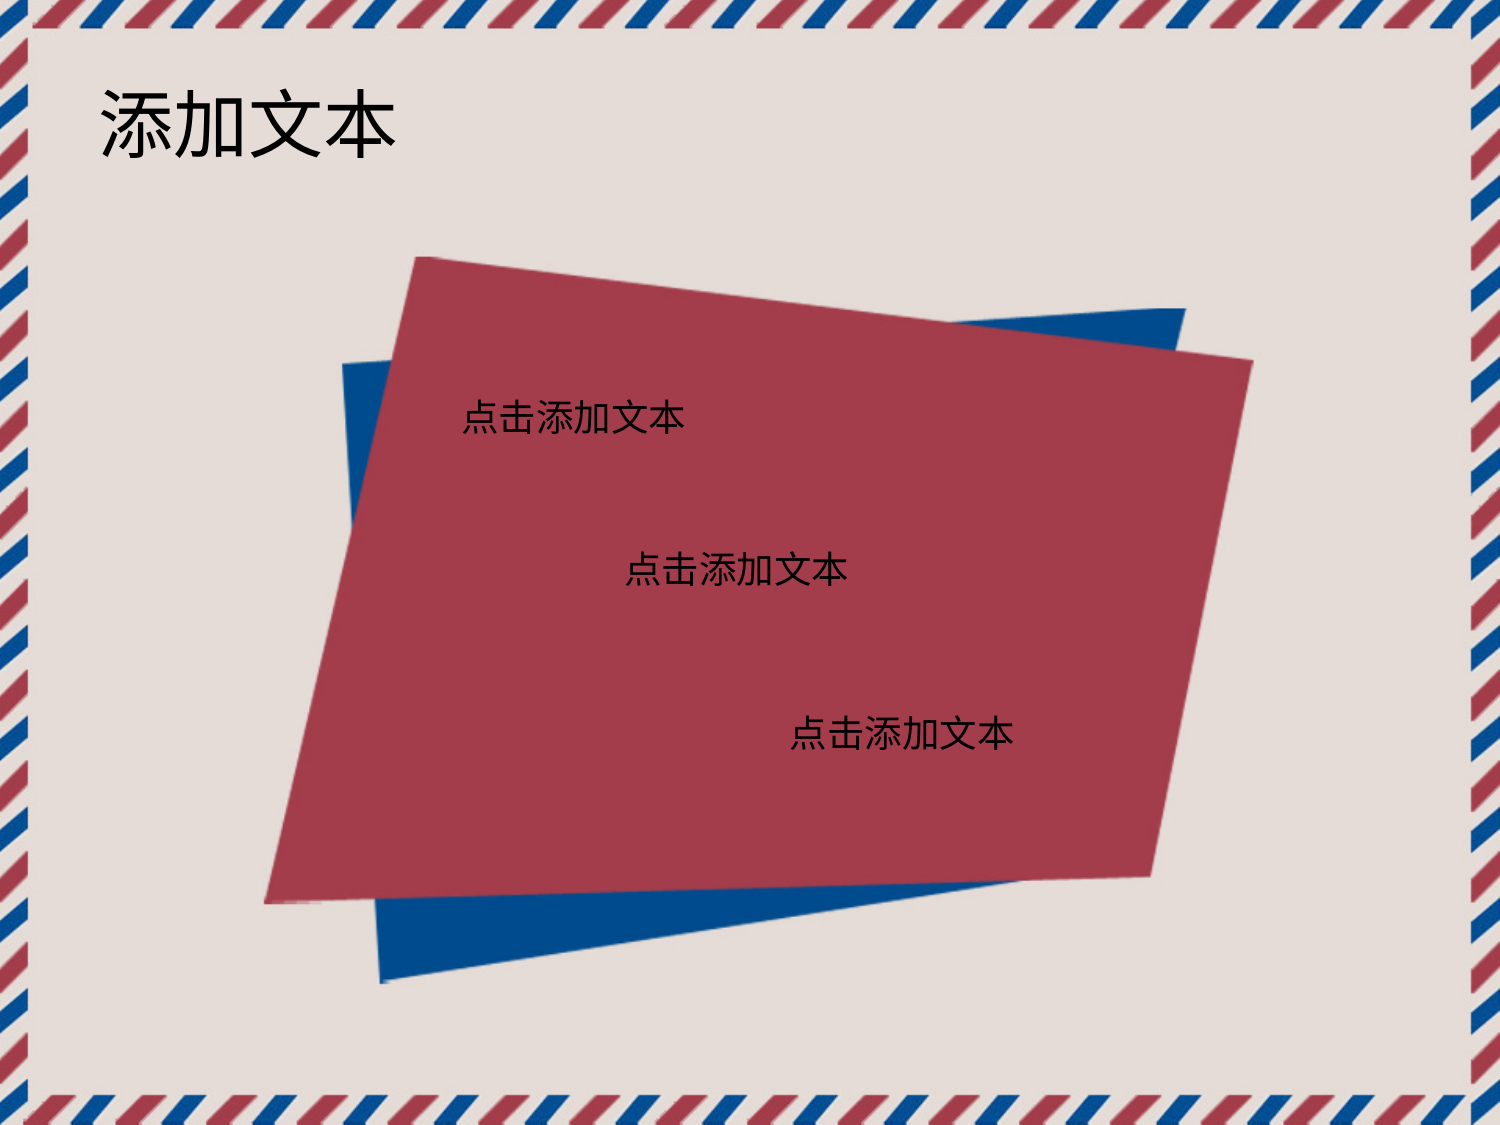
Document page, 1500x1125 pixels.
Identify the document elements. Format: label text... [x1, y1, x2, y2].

text_box 添加文本 [83, 70, 414, 175]
text_box 点击添加文本 [774, 703, 1030, 763]
text_box 点击添加文本 [609, 538, 903, 599]
picture [0, 0, 1500, 1125]
text_box 点击添加文本 [446, 386, 702, 447]
